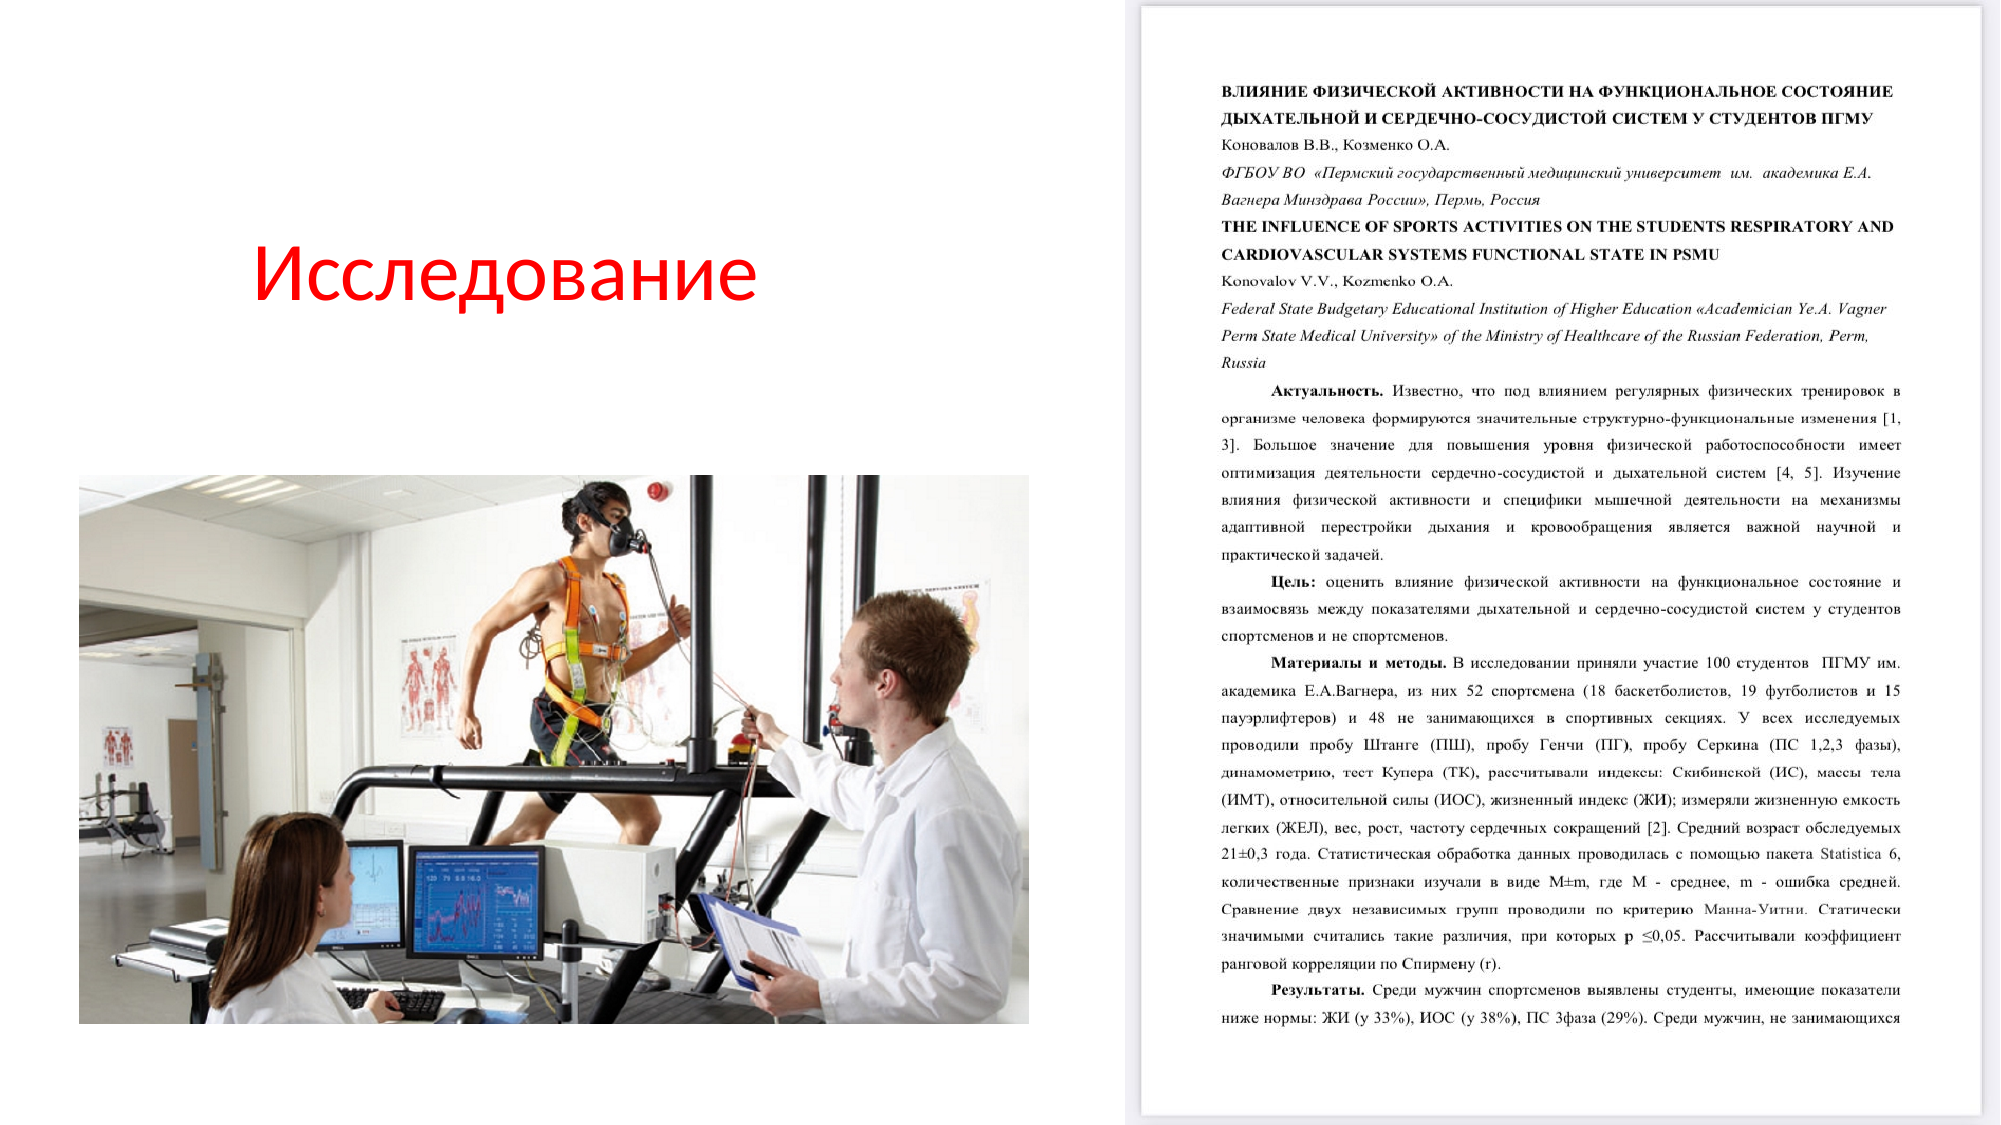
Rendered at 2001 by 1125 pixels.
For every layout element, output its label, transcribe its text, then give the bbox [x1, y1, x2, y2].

picture [1125, 0, 2000, 1125]
text_box Исследование [237, 209, 784, 325]
picture [79, 475, 1029, 1024]
